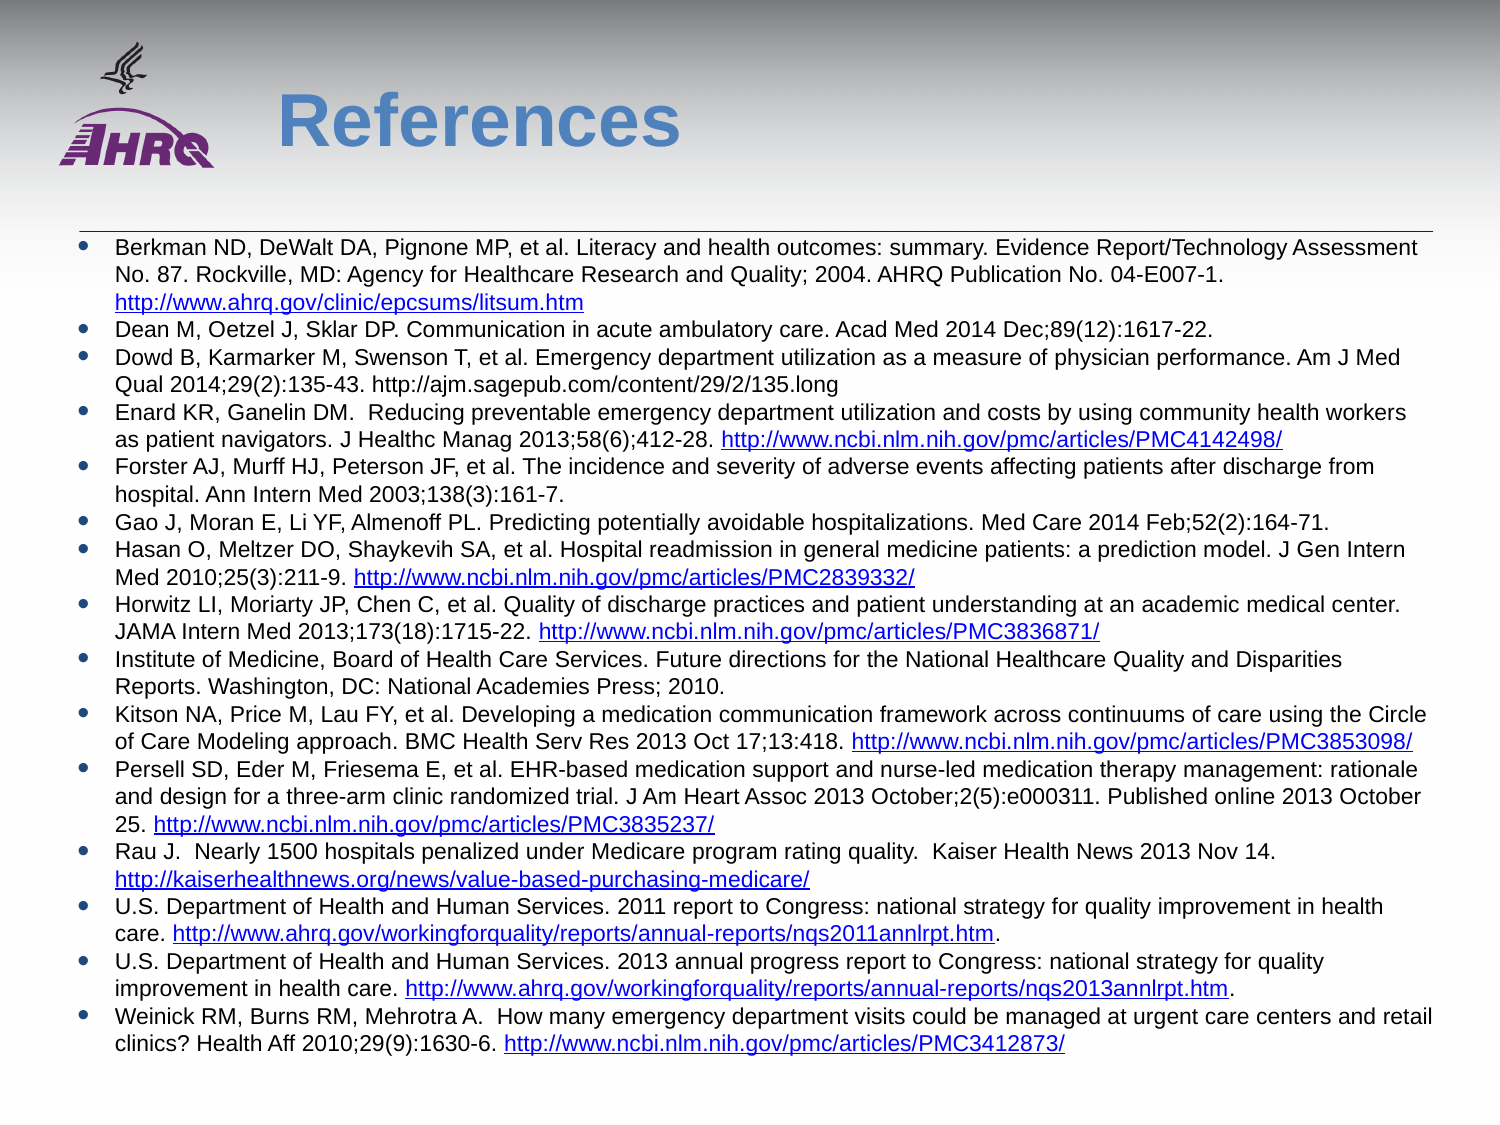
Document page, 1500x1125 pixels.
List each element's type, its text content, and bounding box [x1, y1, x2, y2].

list Berkman ND, DeWalt DA, Pignone MP, et al. Literacy and health outcomes: summary. Evidence Report/Technology Assessment No. 87. Rockville, MD: Agency for Healthcare Research and Quality; 2004. AHRQ Publication No. 04-E007-1. http://www.ahrq.gov/clinic/epcsums/litsum.htm Dean M, Oetzel J, Sklar DP. Communication in acute ambulatory care. Acad Med 2014 Dec;89(12):1617-22. Dowd B, Karmarker M, Swenson T, et al. Emergency department utilization as a measure of physician performance. Am J Med Qual 2014;29(2):135-43. http://ajm.sagepub.com/content/29/2/135.long Enard KR, Ganelin DM. Reducing preventable emergency department utilization and costs by using community health workers as patient navigators. J Healthc Manag 2013;58(6);412-28. http://www.ncbi.nlm.nih.gov/pmc/articles/PMC4142498/ Forster AJ, Murff HJ, Peterson JF, et al. The incidence and severity of adverse events affecting patients after discharge from hospital. Ann Intern Med 2003;138(3):161-7. Gao J, Moran E, Li YF, Almenoff PL. Predicting potentially avoidable hospitalizations. Med Care 2014 Feb;52(2):164-71. Hasan O, Meltzer DO, Shaykevih SA, et al. Hospital readmission in general medicine patients: a prediction model. J Gen Intern Med 2010;25(3):211-9. http://www.ncbi.nlm.nih.gov/pmc/articles/PMC2839332/ Horwitz LI, Moriarty JP, Chen C, et al. Quality of discharge practices and patient understanding at an academic medical center. JAMA Intern Med 2013;173(18):1715-22. http://www.ncbi.nlm.nih.gov/pmc/articles/PMC3836871/ Institute of Medicine, Board of Health Care Services. Future directions for the National Healthcare Quality and Disparities Reports. Washington, DC: National Academies Press; 2010. Kitson NA, Price M, Lau FY, et al. Developing a medication communication framework across continuums of care using the Circle of Care Modeling approach. BMC Health Serv Res 2013 Oct 17;13:418. http://www.ncbi.nlm.nih.gov/pmc/articles/PMC3853098/ Persell SD, Eder M, Friesema E, et al. EHR-based medication support and nurse-led medication therapy management: rationale and design for a three-arm clinic randomized trial. J Am Heart Assoc 2013 October;2(5):e000311. Published online 2013 October 25. http://www.ncbi.nlm.nih.gov/pmc/articles/PMC3835237/ Rau J. Nearly 1500 hospitals penalized under Medicare program rating quality. Kaiser Health News 2013 Nov 14. http://kaiserhealthnews.org/news/value-based-purchasing-medicare/ U.S. Department of Health and Human Services. 2011 report to Congress: national strategy for quality improvement in health care. http://www.ahrq.gov/workingforquality/reports/annual-reports/nqs2011annlrpt.htm. U.S. Department of Health and Human Services. 2013 annual progress report to Congress: national strategy for quality improvement in health care. http://www.ahrq.gov/workingforquality/reports/annual-reports/nqs2013annlrpt.htm. Weinick RM, Burns RM, Mehrotra A. How many emergency department visits could be managed at urgent care centers and retail clinics? Health Aff 2010;29(9):1630-6. http://www.ncbi.nlm.nih.gov/pmc/articles/PMC3412873/ [62, 224, 1450, 1063]
picture [0, 0, 1500, 1125]
title References [262, 45, 1425, 188]
